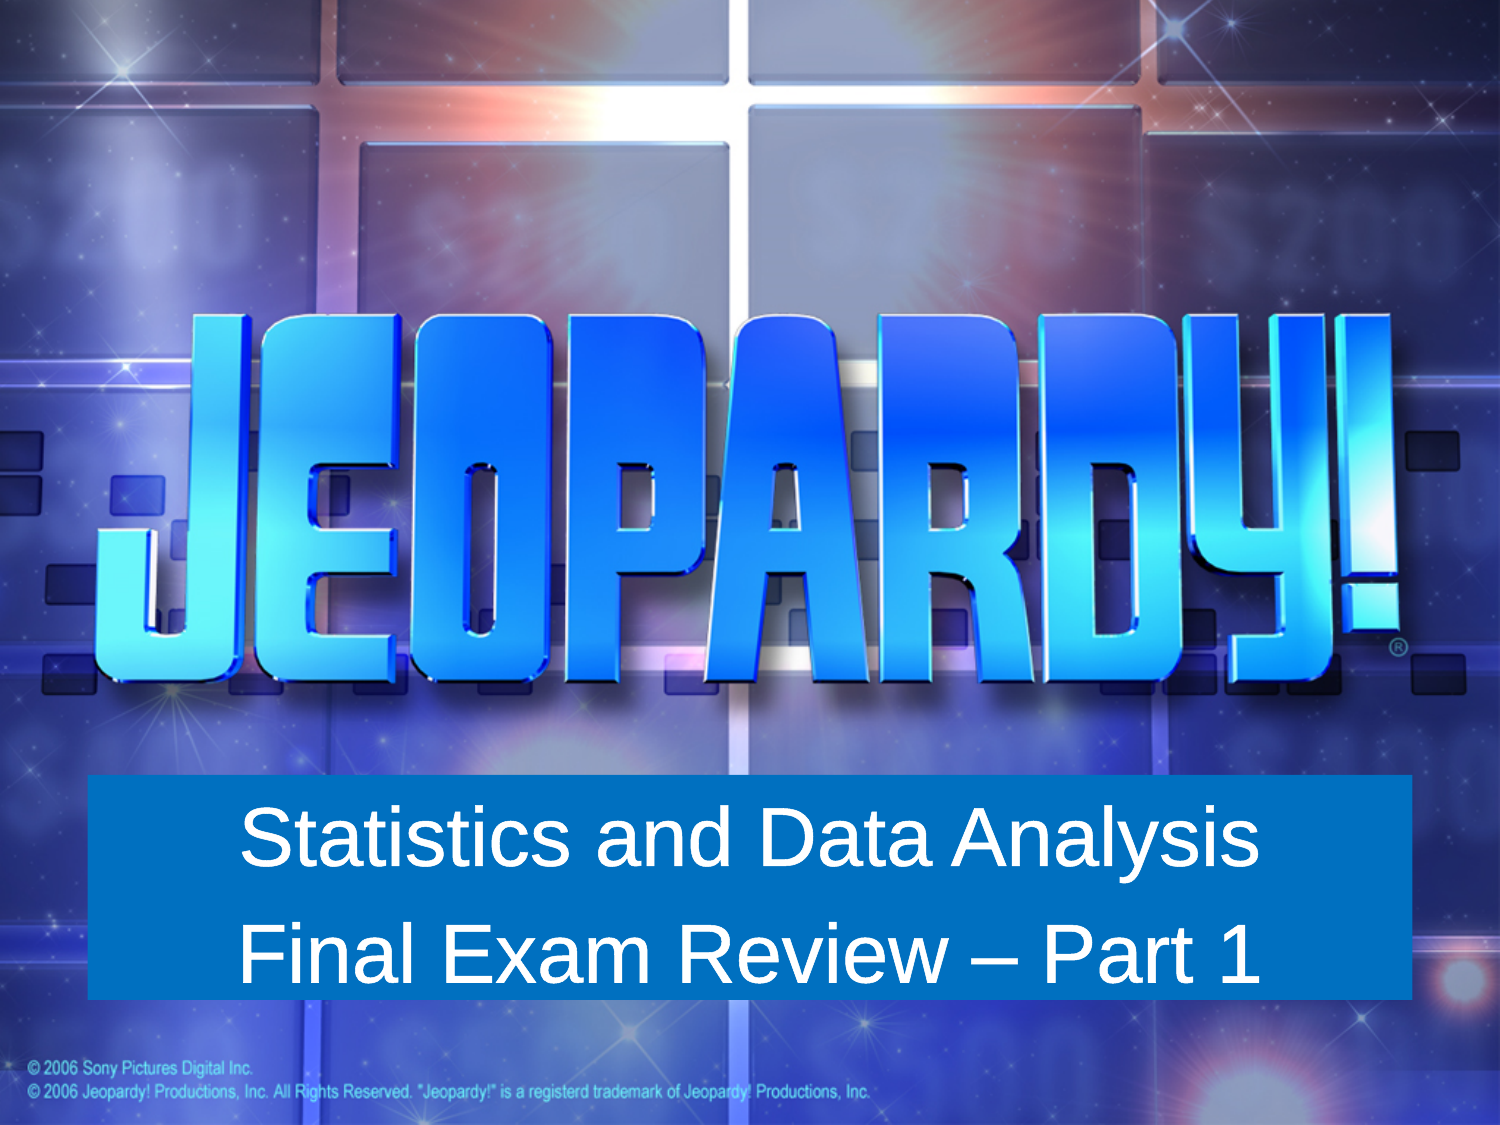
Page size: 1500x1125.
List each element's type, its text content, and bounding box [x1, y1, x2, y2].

subtitle Statistics and Data Analysis Final Exam Review – Part 1 [87, 774, 1413, 1000]
picture [0, 0, 1500, 1125]
